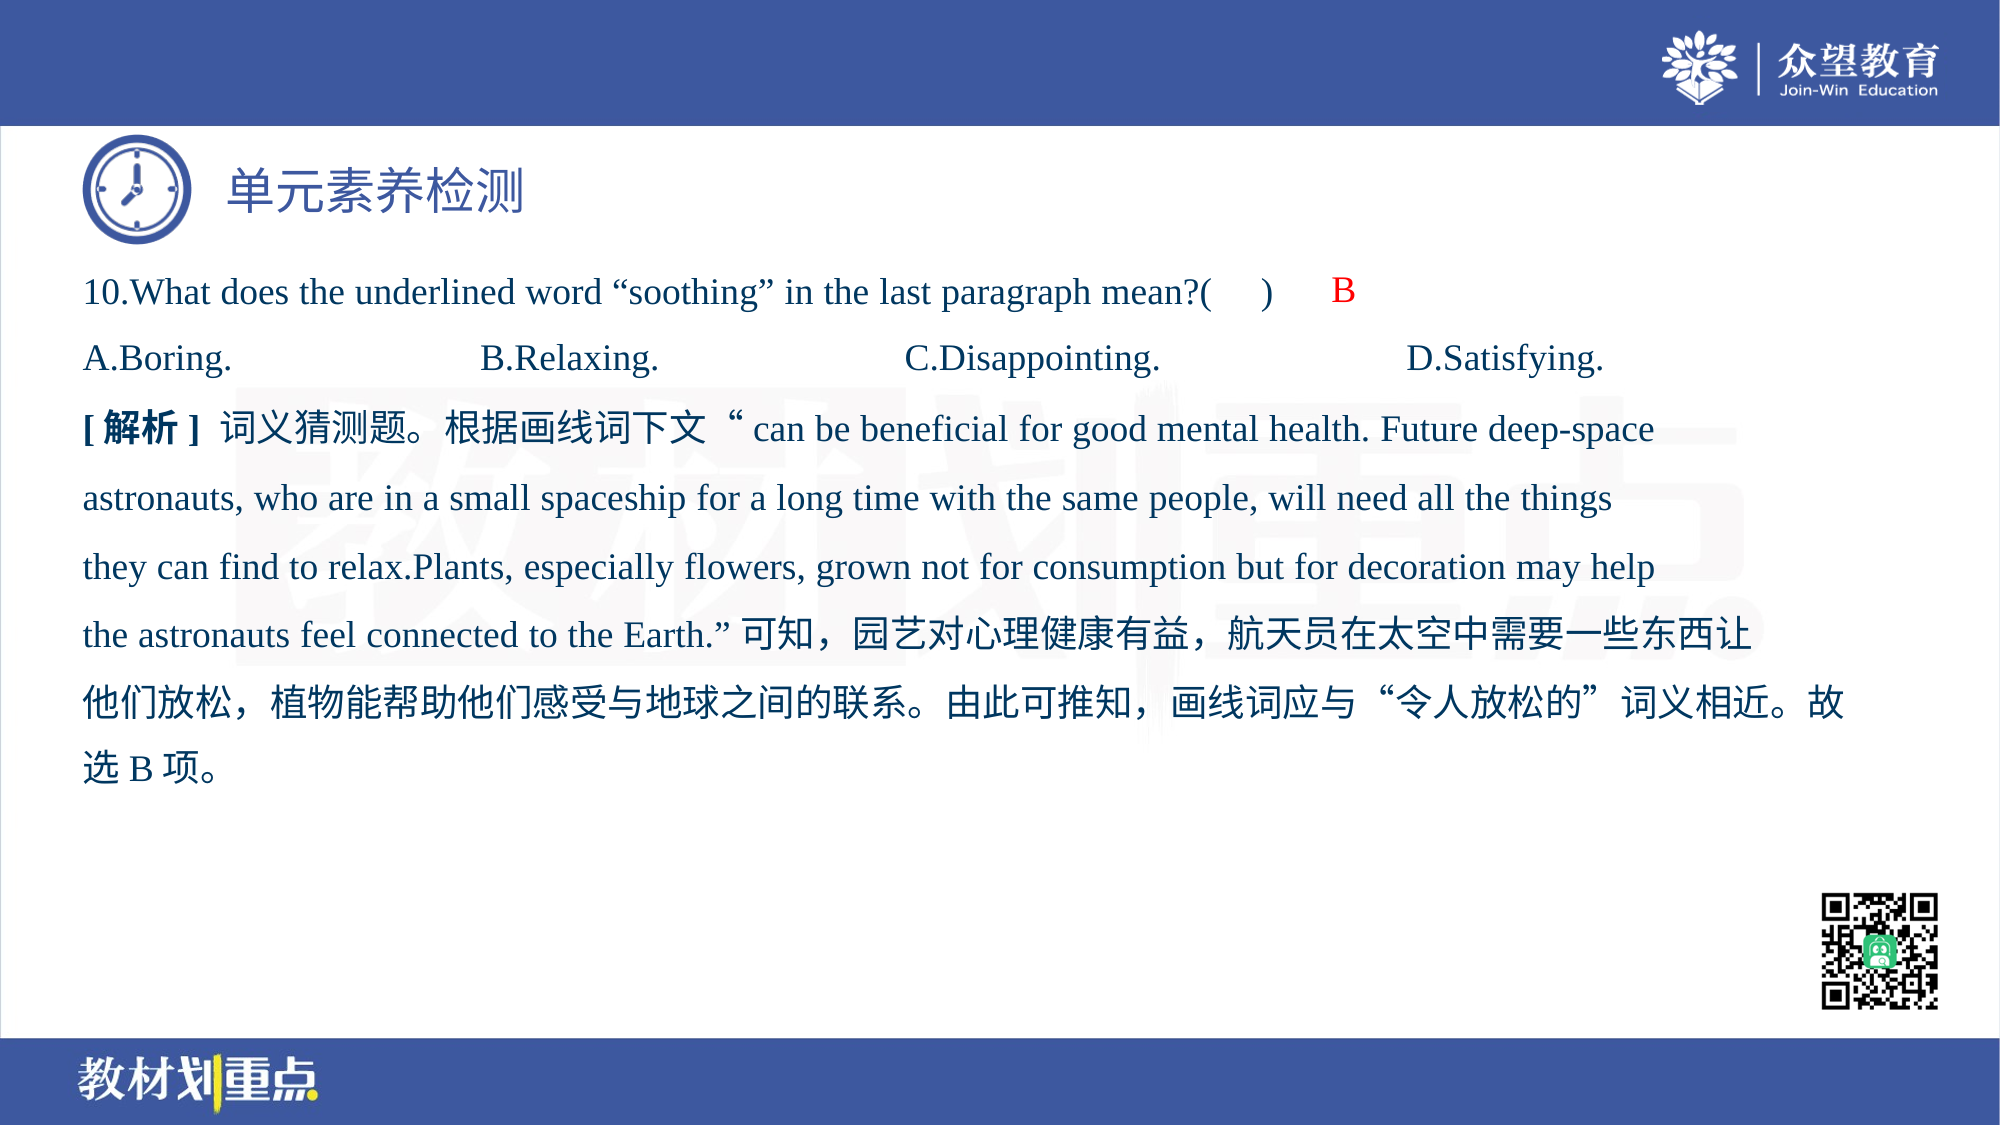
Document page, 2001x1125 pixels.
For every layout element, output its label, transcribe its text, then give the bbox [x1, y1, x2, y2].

text_box B [1317, 245, 1371, 304]
text_box [解析] 词义猜测题。根据画线词下文“can be beneficial for good mental health. Future deep-space astronauts, who are in a small spaceship for a long time with the same people, will need all the things they can find to relax.Plants, especially flowers, grown not for consumption but for decoration may help the astronauts feel connected to the Earth.”可知，园艺对心理健康有益，航天员在太空中需要一些东西让 他们放松，植物能帮助他们感受与地球之间的联系。由此可推知，画线词应与“令人放松的”词义相近。故 选B项。 [82, 380, 1817, 783]
text_box A.Boring. B.Relaxing. C.Disappointing. D.Satisfying. [82, 313, 1817, 371]
text_box 10.What does the underlined word “soothing” in the last paragraph mean?( ) [82, 247, 1817, 306]
picture [0, 0, 2000, 1125]
